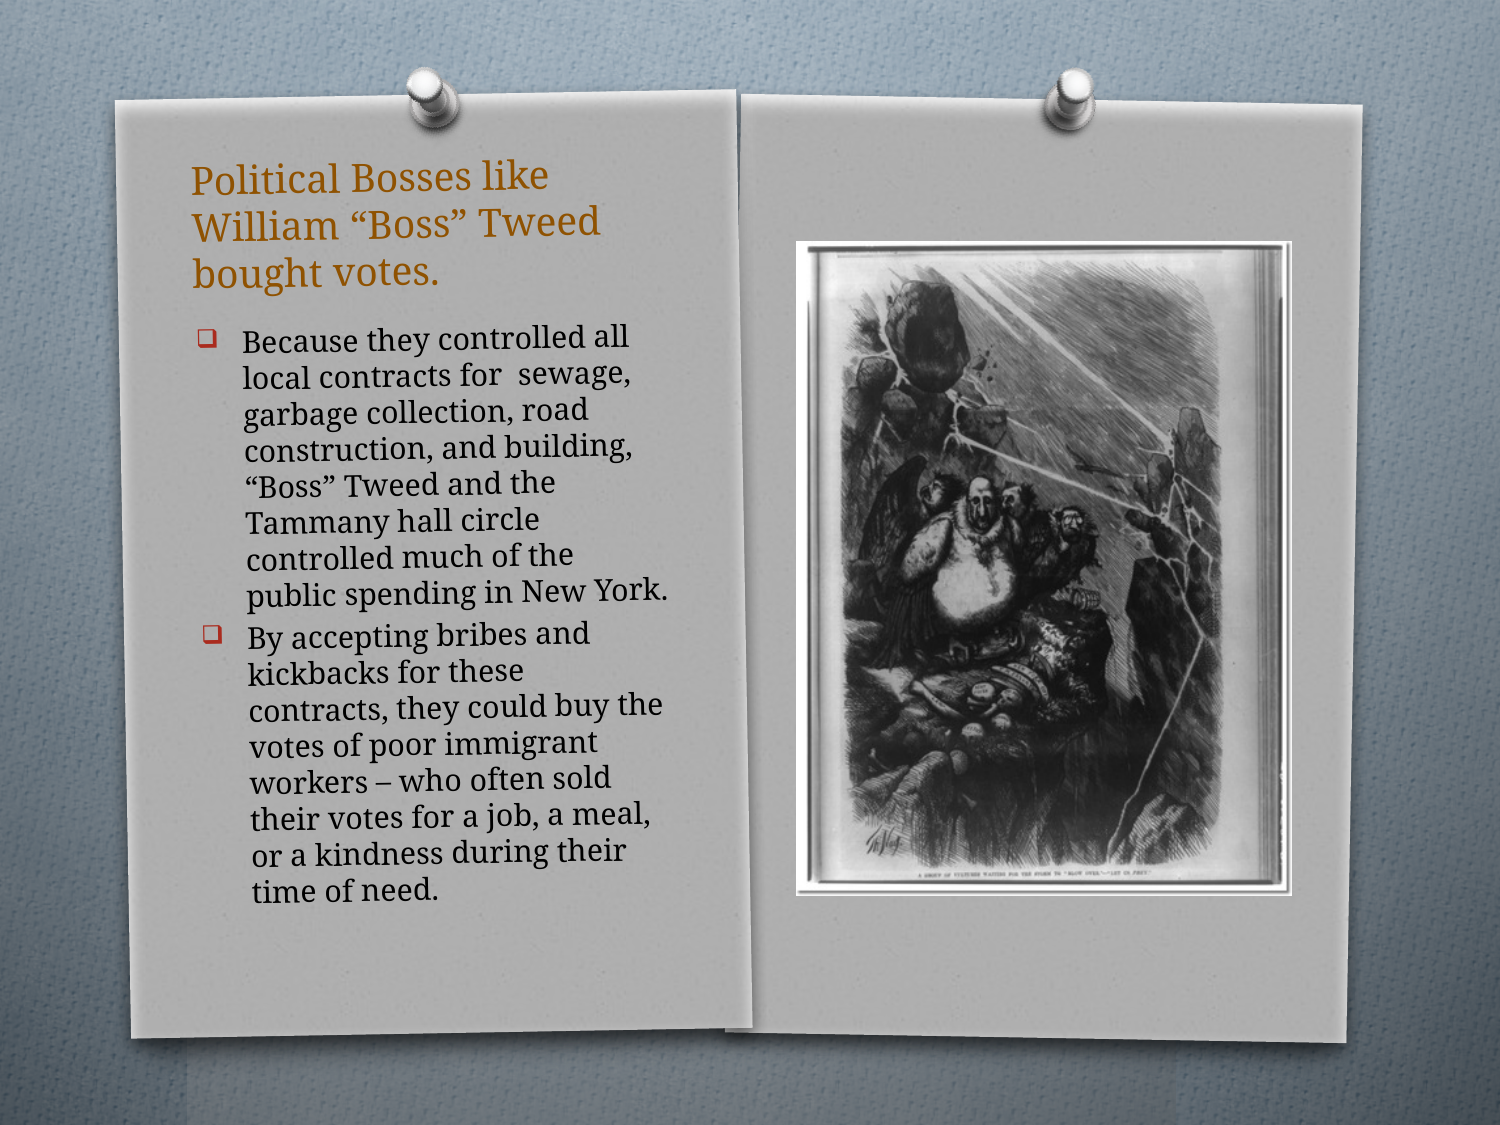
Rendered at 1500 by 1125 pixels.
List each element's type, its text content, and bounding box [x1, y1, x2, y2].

picture [1016, 41, 1138, 162]
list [796, 241, 1293, 896]
title Political Bosses like William “Boss” Tweed bought votes. [174, 137, 681, 305]
picture [375, 33, 497, 141]
list Because they controlled all local contracts for sewage, garbage collection, road construction, and building, “Boss” Tweed and the Tammany hall circle controlled much of the public spending in New York. By accepting bribes and kickbacks for these contracts, they could buy the votes of poor immigrant workers – who often sold their votes for a job, a meal, or a kindness during their time of need. [180, 308, 692, 944]
